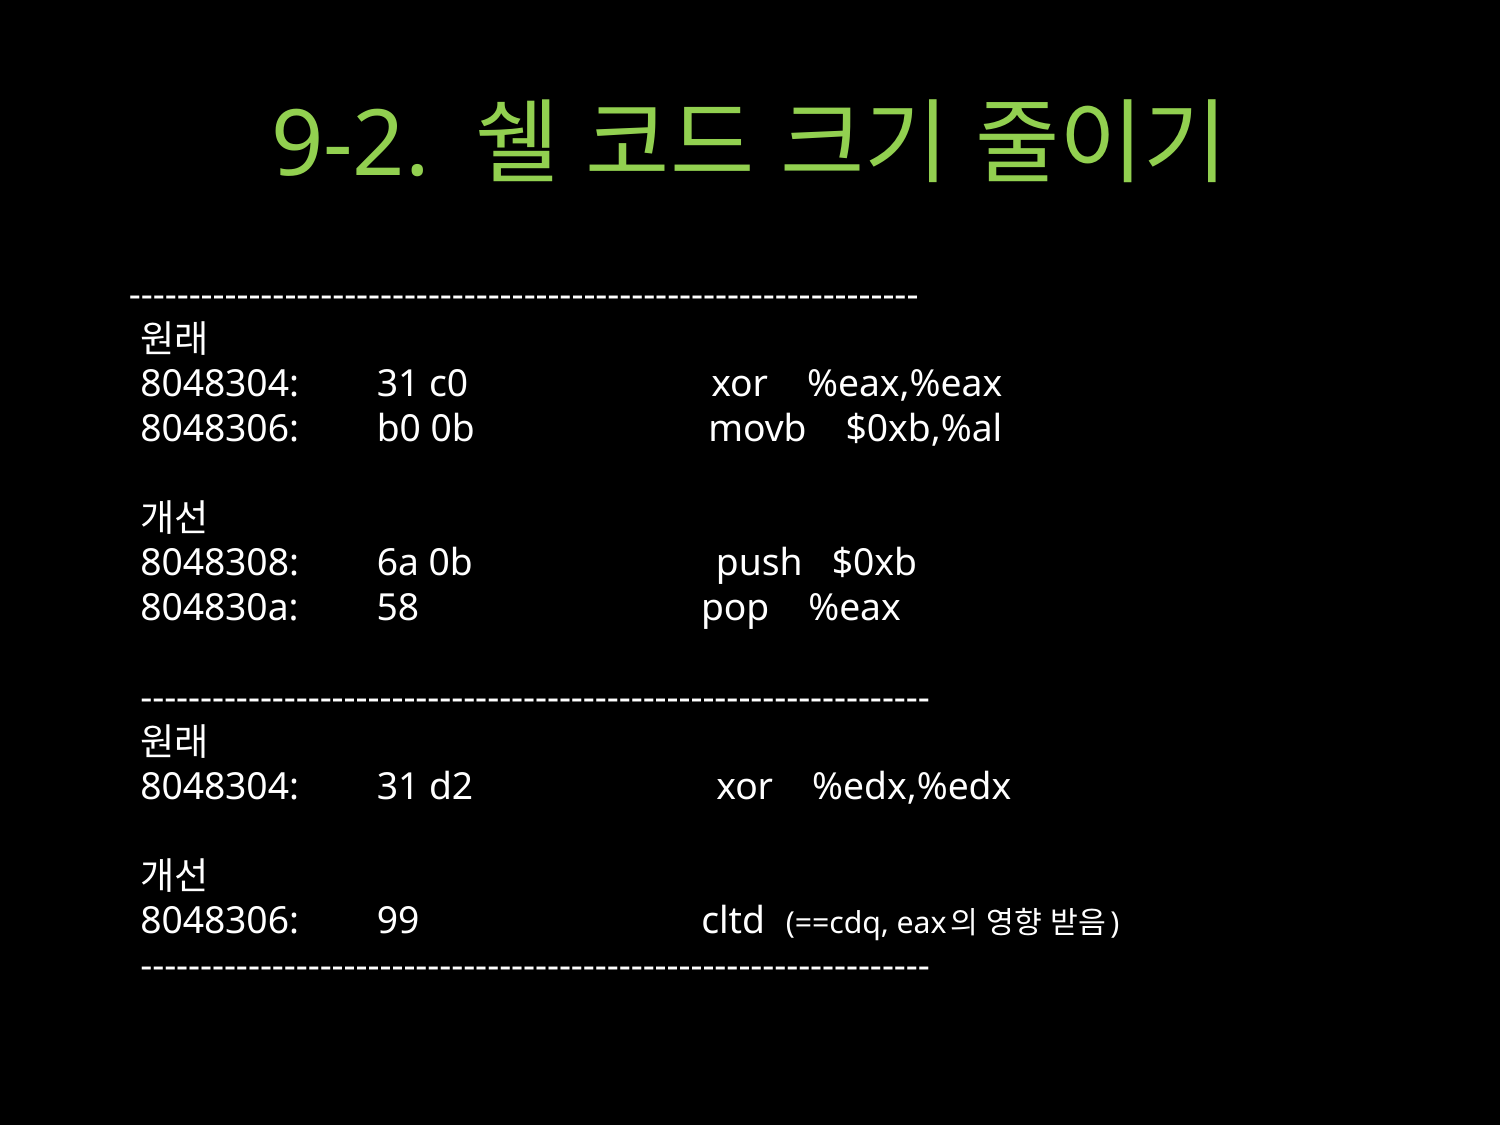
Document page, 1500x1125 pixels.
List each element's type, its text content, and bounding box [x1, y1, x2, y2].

list ------------------------------------------------------------------ 원래 8048304: 31 c0 xor %eax,%eax 8048306: b0 0b movb $0xb,%al 개선 8048308: 6a 0b push $0xb 804830a: 58 pop %eax ------------------------------------------------------------------ 원래 8048304: 31 d2 xor %edx,%edx 개선 8048306: 99 cltd (==cdq, eax의 영향 받음) ------------------------------------------------------------------ [75, 262, 1425, 1005]
title 9-2. 쉘 코드 크기 줄이기 [75, 45, 1425, 233]
